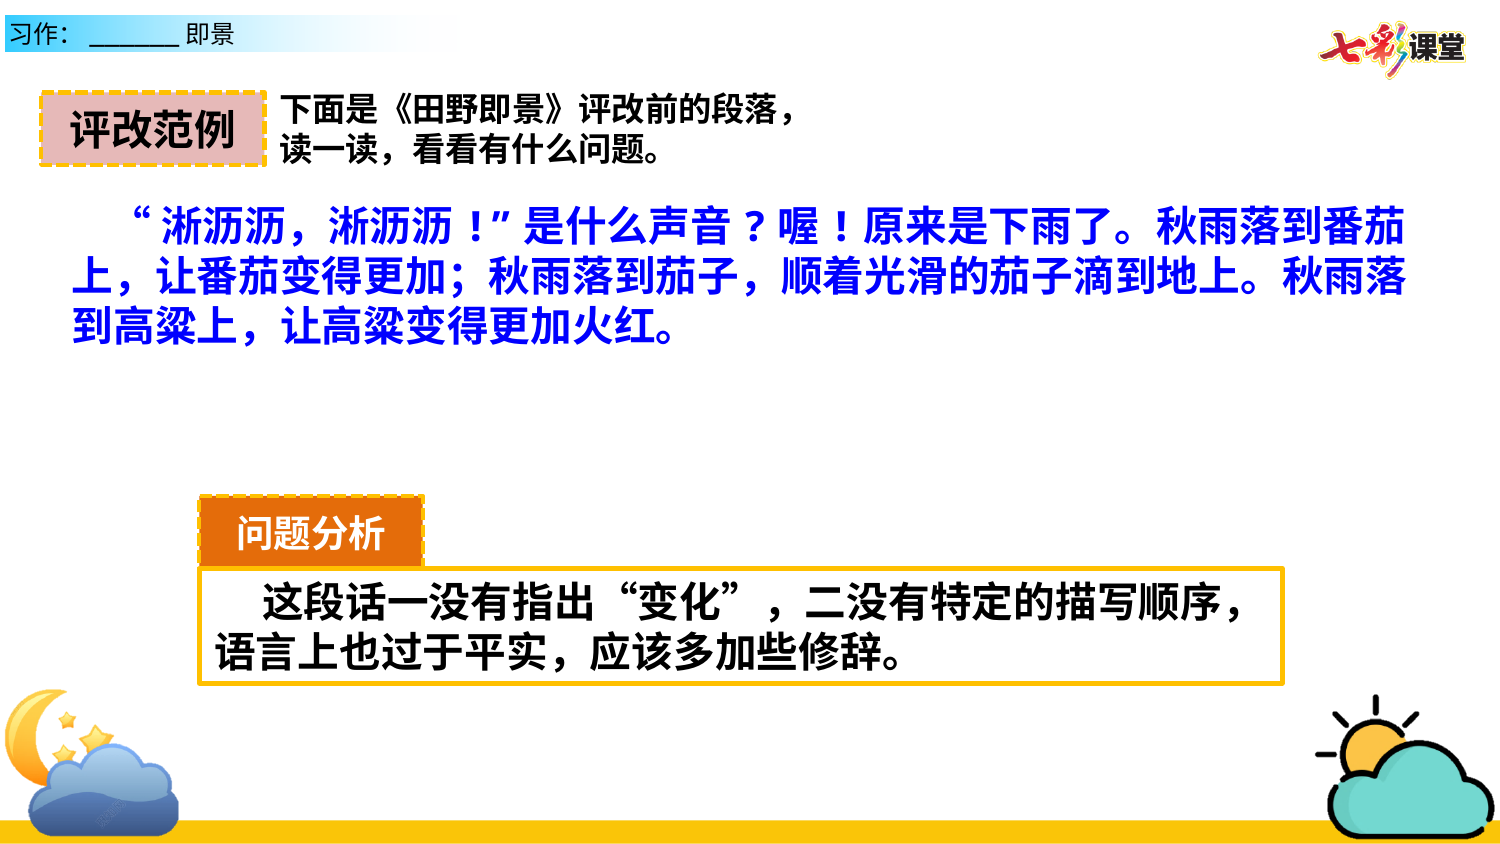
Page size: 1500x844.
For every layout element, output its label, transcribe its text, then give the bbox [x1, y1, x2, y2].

text_box 下面是《田野即景》评改前的段落， 读一读，看看有什么问题。 [264, 80, 1377, 176]
picture [1316, 20, 1468, 80]
text_box 问题分析 [197, 494, 425, 571]
text_box 评改范例 [39, 90, 264, 167]
picture [1278, 640, 1500, 844]
picture [0, 686, 185, 844]
text_box 这段话一没有指出“变化”，二没有特定的描写顺序，语言上也过于平实，应该多加些修辞。 [199, 568, 1283, 684]
text_box “淅沥沥，淅沥沥!”是什么声音?喔!原来是下雨了。秋雨落到番茄上，让番茄变得更加；秋雨落到茄子，顺着光滑的茄子滴到地上。秋雨落到高粱上，让高粱变得更加火红。 [56, 191, 1444, 357]
